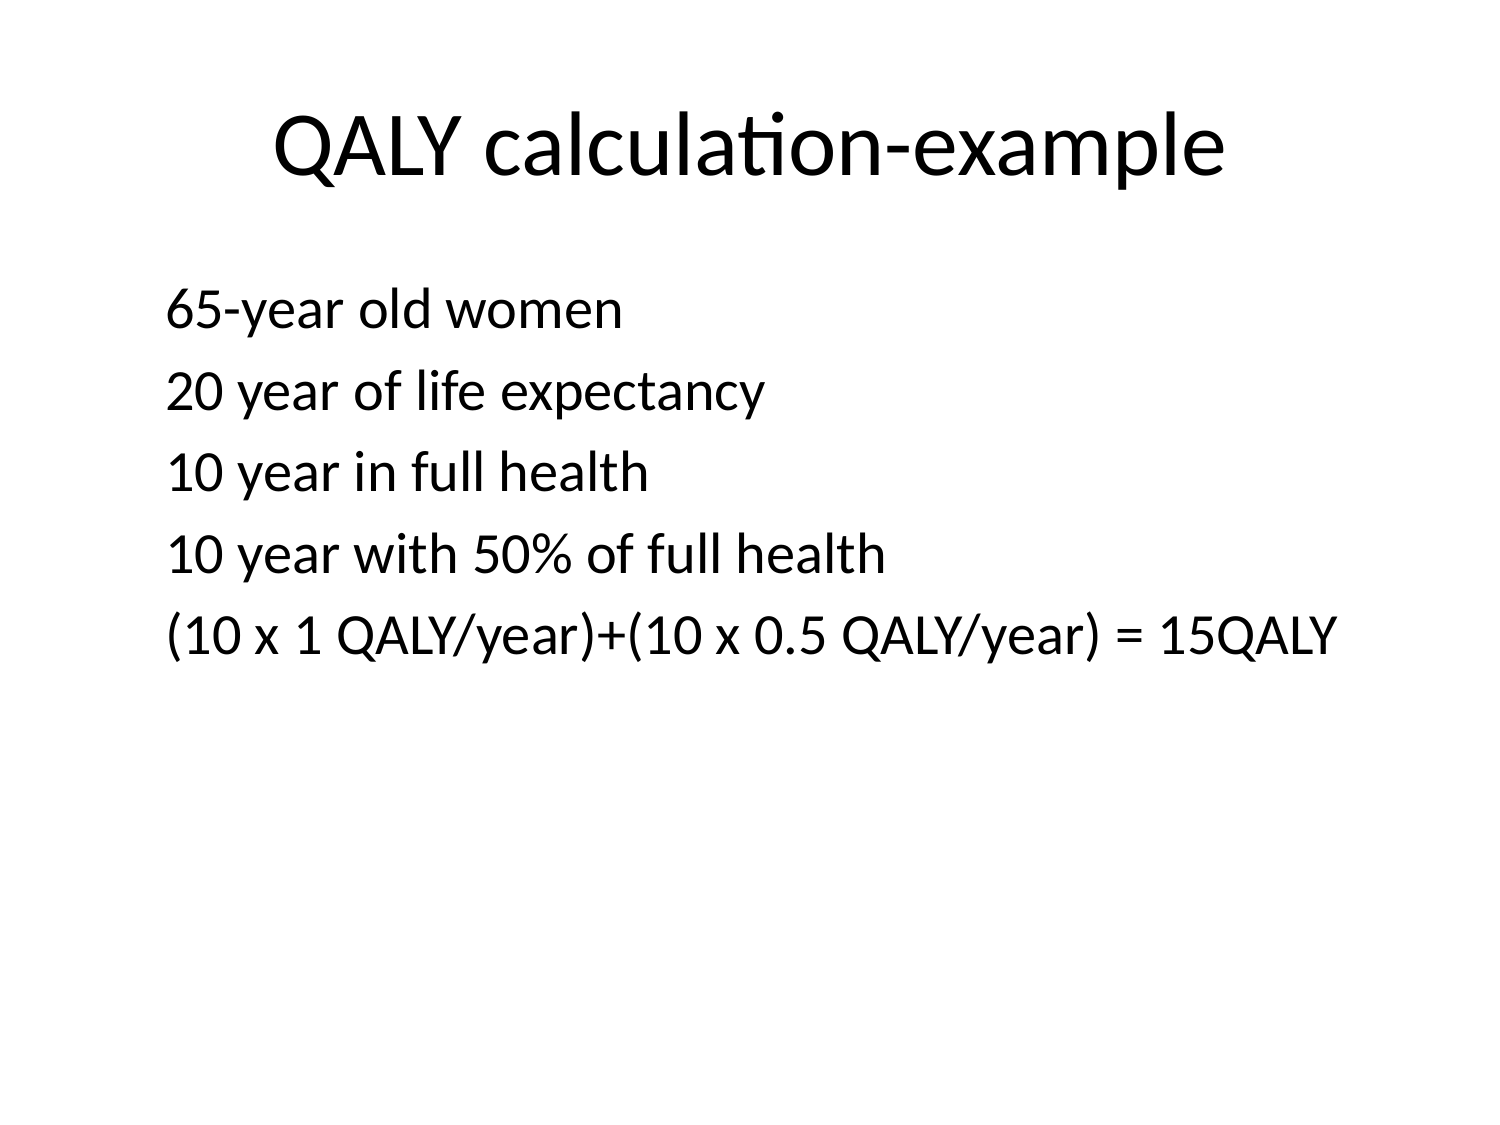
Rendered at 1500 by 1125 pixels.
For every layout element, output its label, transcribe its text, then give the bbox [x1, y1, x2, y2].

title QALY calculation-example [75, 45, 1425, 233]
list 65-year old women 20 year of life expectancy 10 year in full health 10 year with 50% of full health (10 x 1 QALY/year)+(10 x 0.5 QALY/year) = 15QALY [75, 262, 1425, 1005]
